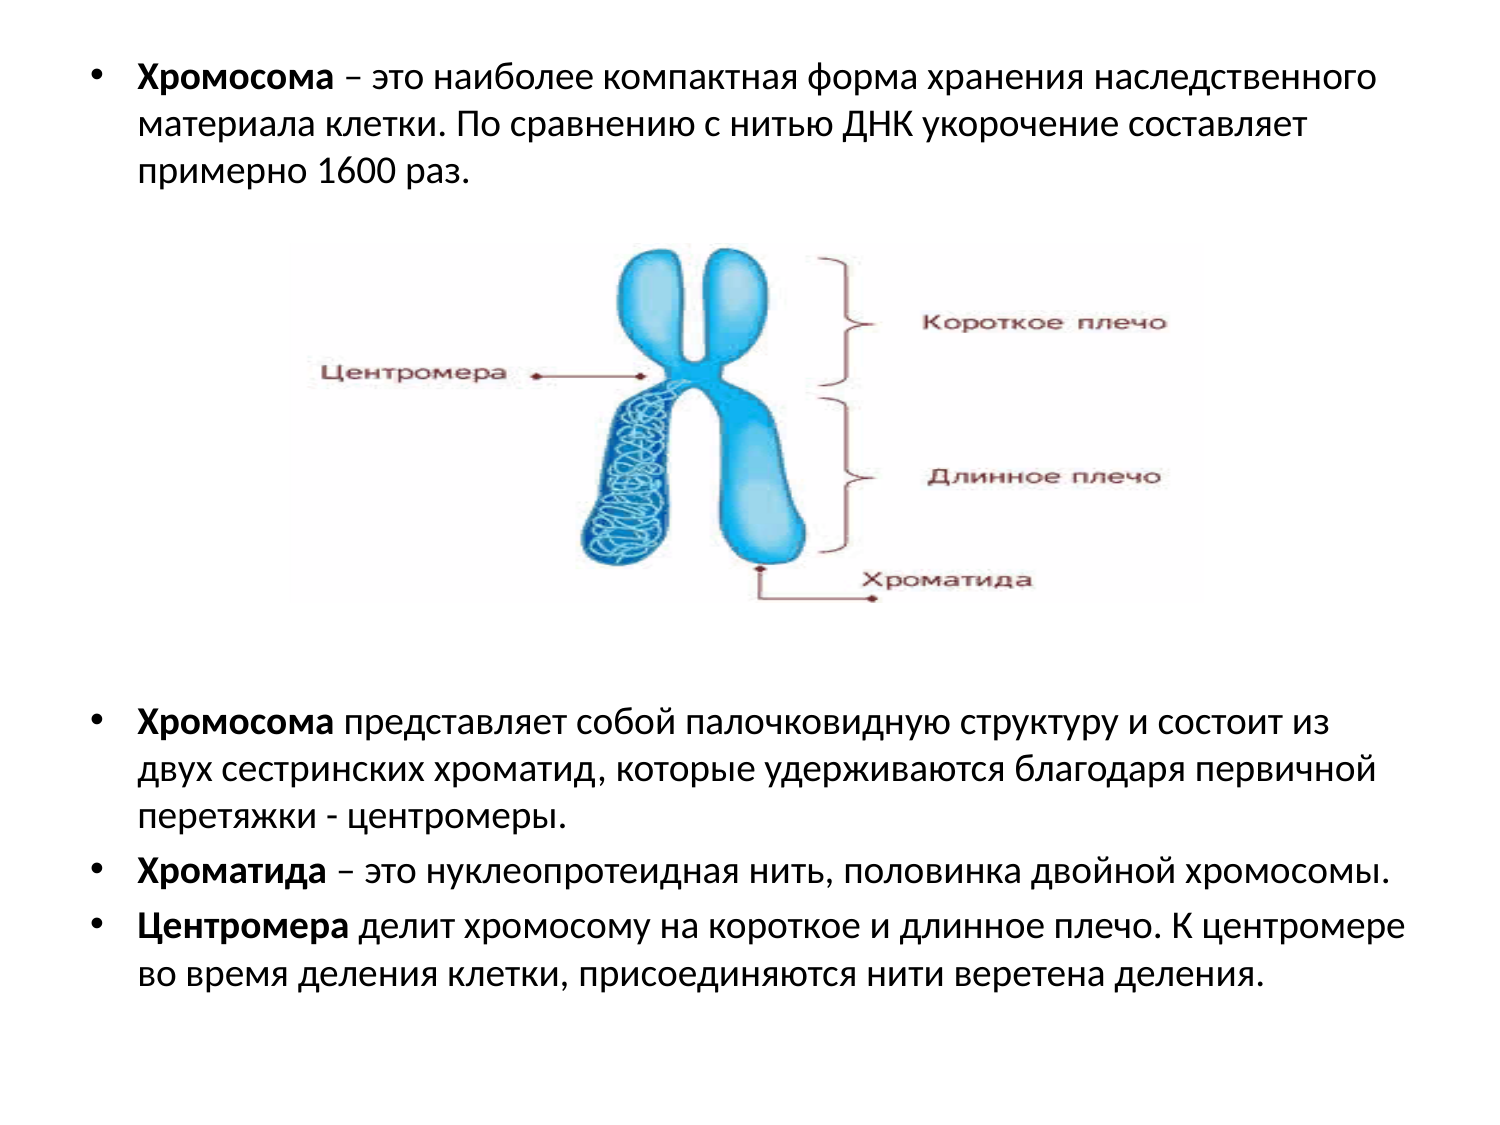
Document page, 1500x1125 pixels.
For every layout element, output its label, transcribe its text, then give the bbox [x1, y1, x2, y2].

picture [288, 243, 1204, 603]
list Хромосома – это наиболее компактная форма хранения наследственного материала клетки. По сравнению с нитью ДНК укорочение составляет примерно 1600 раз. Хромосома представляет собой палочковидную структуру и состоит из двух сестринских хроматид, которые удерживаются благодаря первичной перетяжки - центромеры. Хроматида – это нуклеопротеидная нить, половинка двойной хромосомы. Центромера делит хромосому на короткое и длинное плечо. К центромере во время деления клетки, присоединяются нити веретена деления. [75, 42, 1425, 1094]
